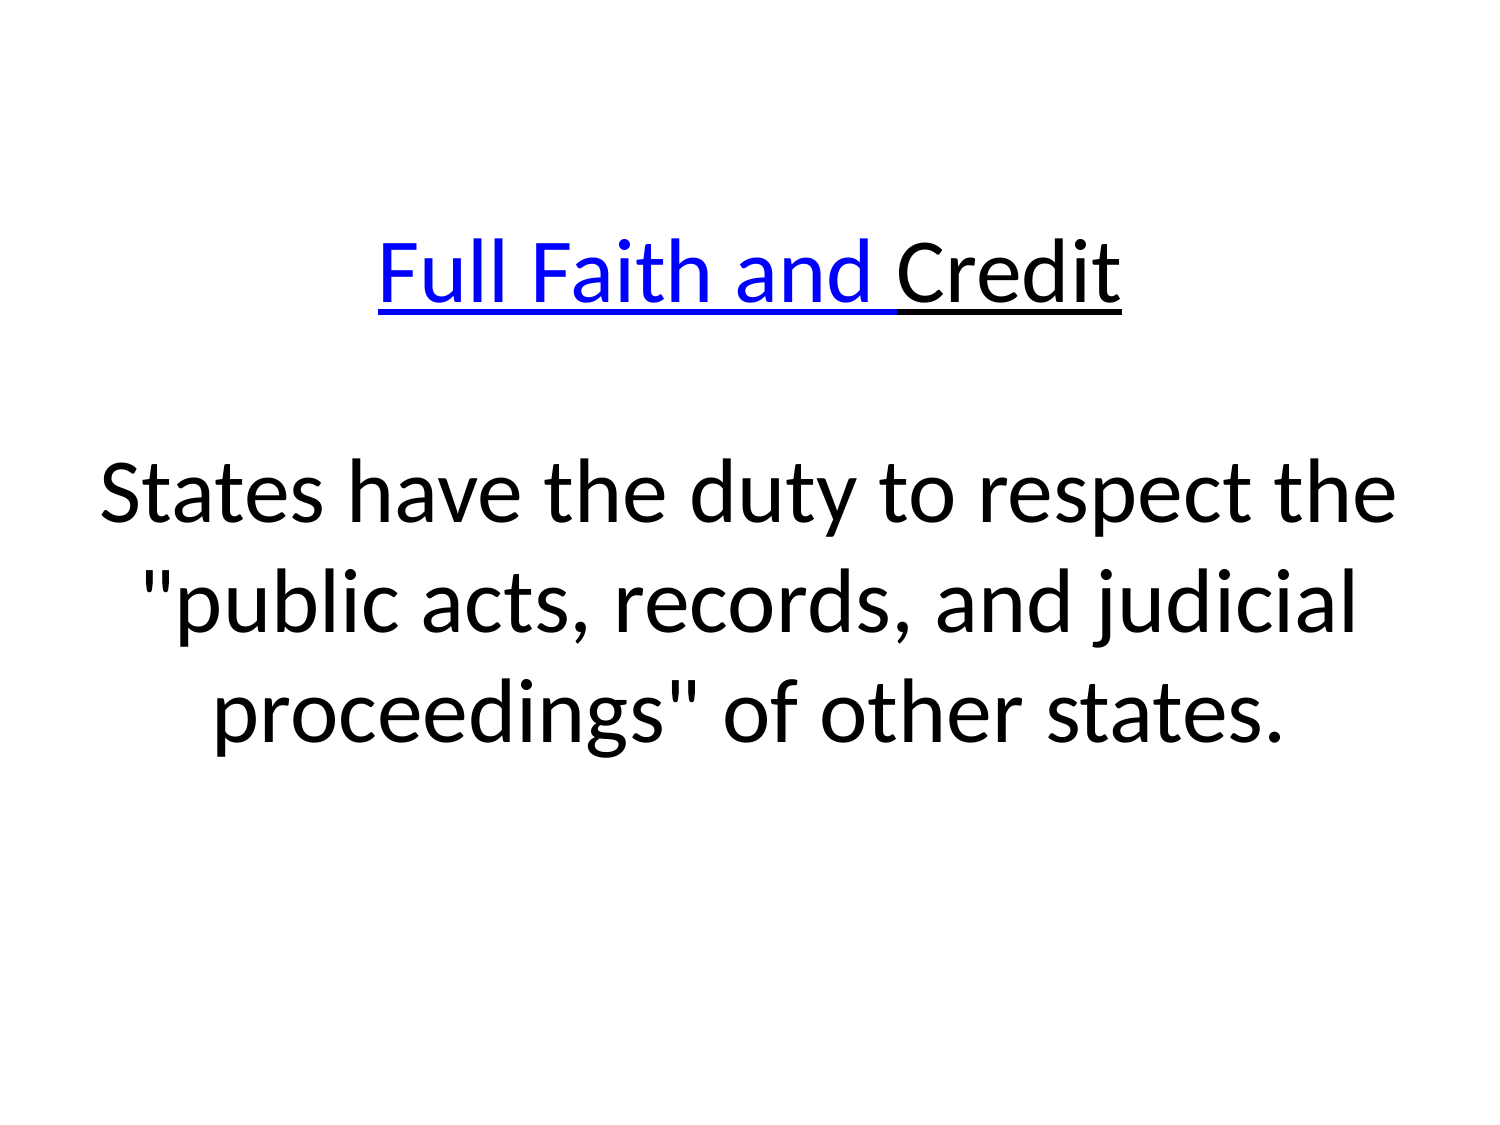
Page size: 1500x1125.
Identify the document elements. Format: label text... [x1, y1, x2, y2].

title Full Faith and Credit States have the duty to respect the "public acts, records, and judicial proceedings" of other states. [75, 45, 1425, 1038]
